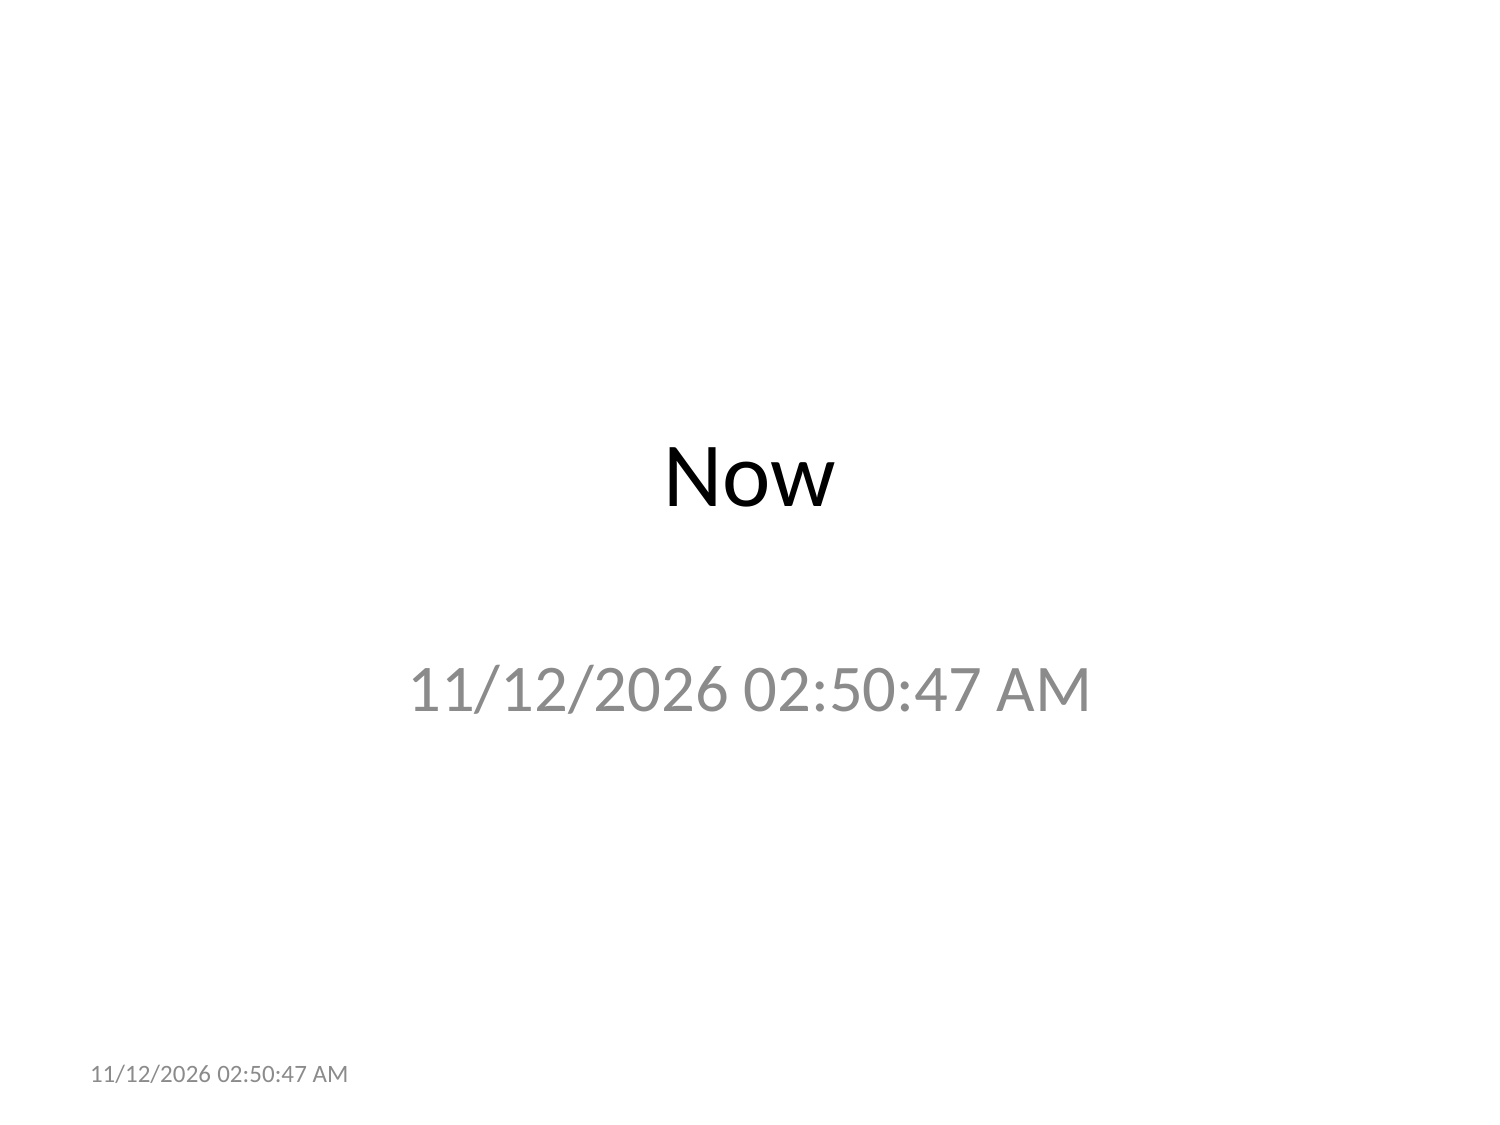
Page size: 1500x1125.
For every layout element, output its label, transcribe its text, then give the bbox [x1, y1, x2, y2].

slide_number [75, 1042, 425, 1103]
subtitle 2011-12-19 10:20:04 AM [225, 637, 1275, 925]
title Now [112, 349, 1388, 591]
